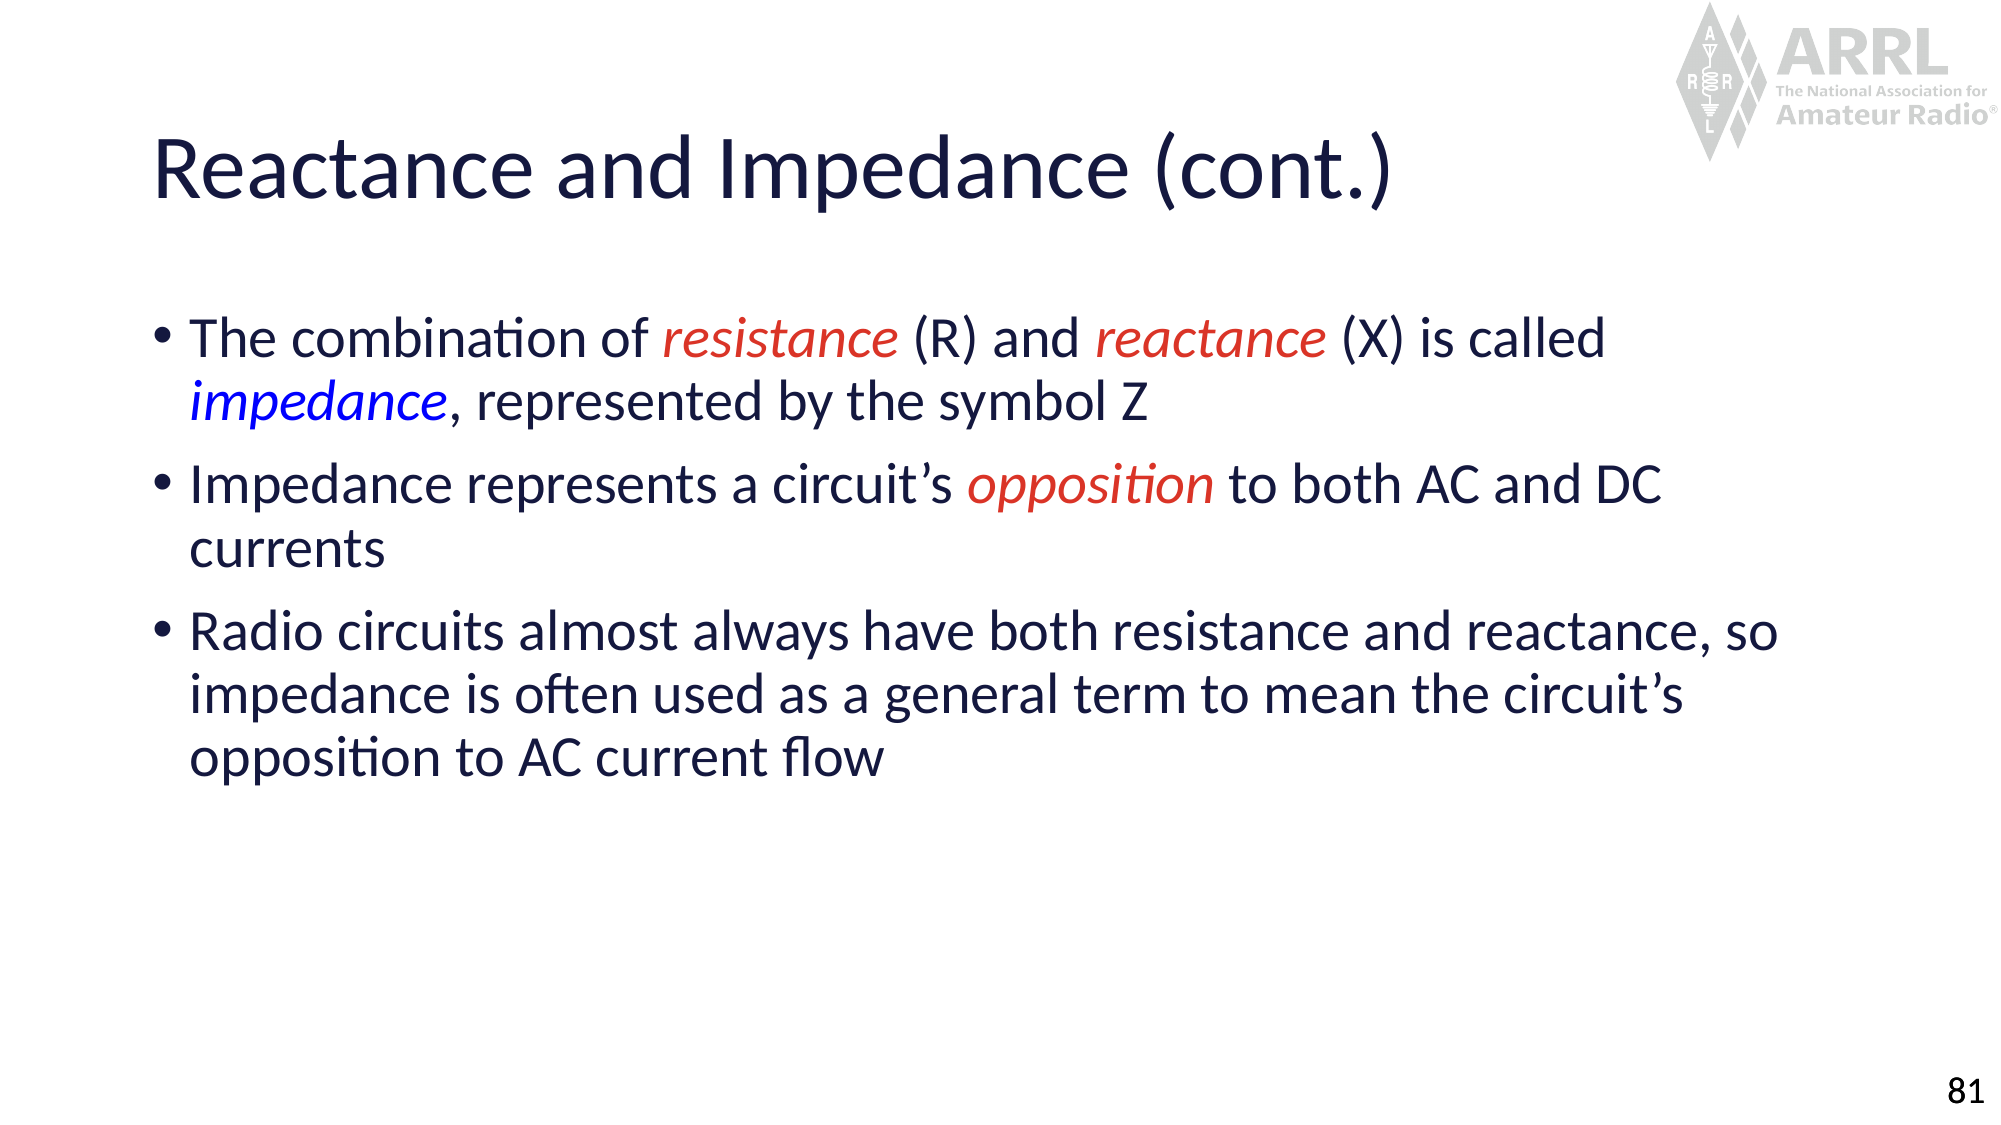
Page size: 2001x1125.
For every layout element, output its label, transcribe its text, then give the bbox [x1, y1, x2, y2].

title Reactance and Impedance (cont.) [137, 59, 1863, 278]
picture [1674, 0, 2000, 164]
list The combination of resistance (R) and reactance (X) is called impedance, represented by the symbol Z Impedance represents a circuit’s opposition to both AC and DC currents Radio circuits almost always have both resistance and reactance, so impedance is often used as a general term to mean the circuit’s opposition to AC current flow [137, 299, 1863, 1014]
